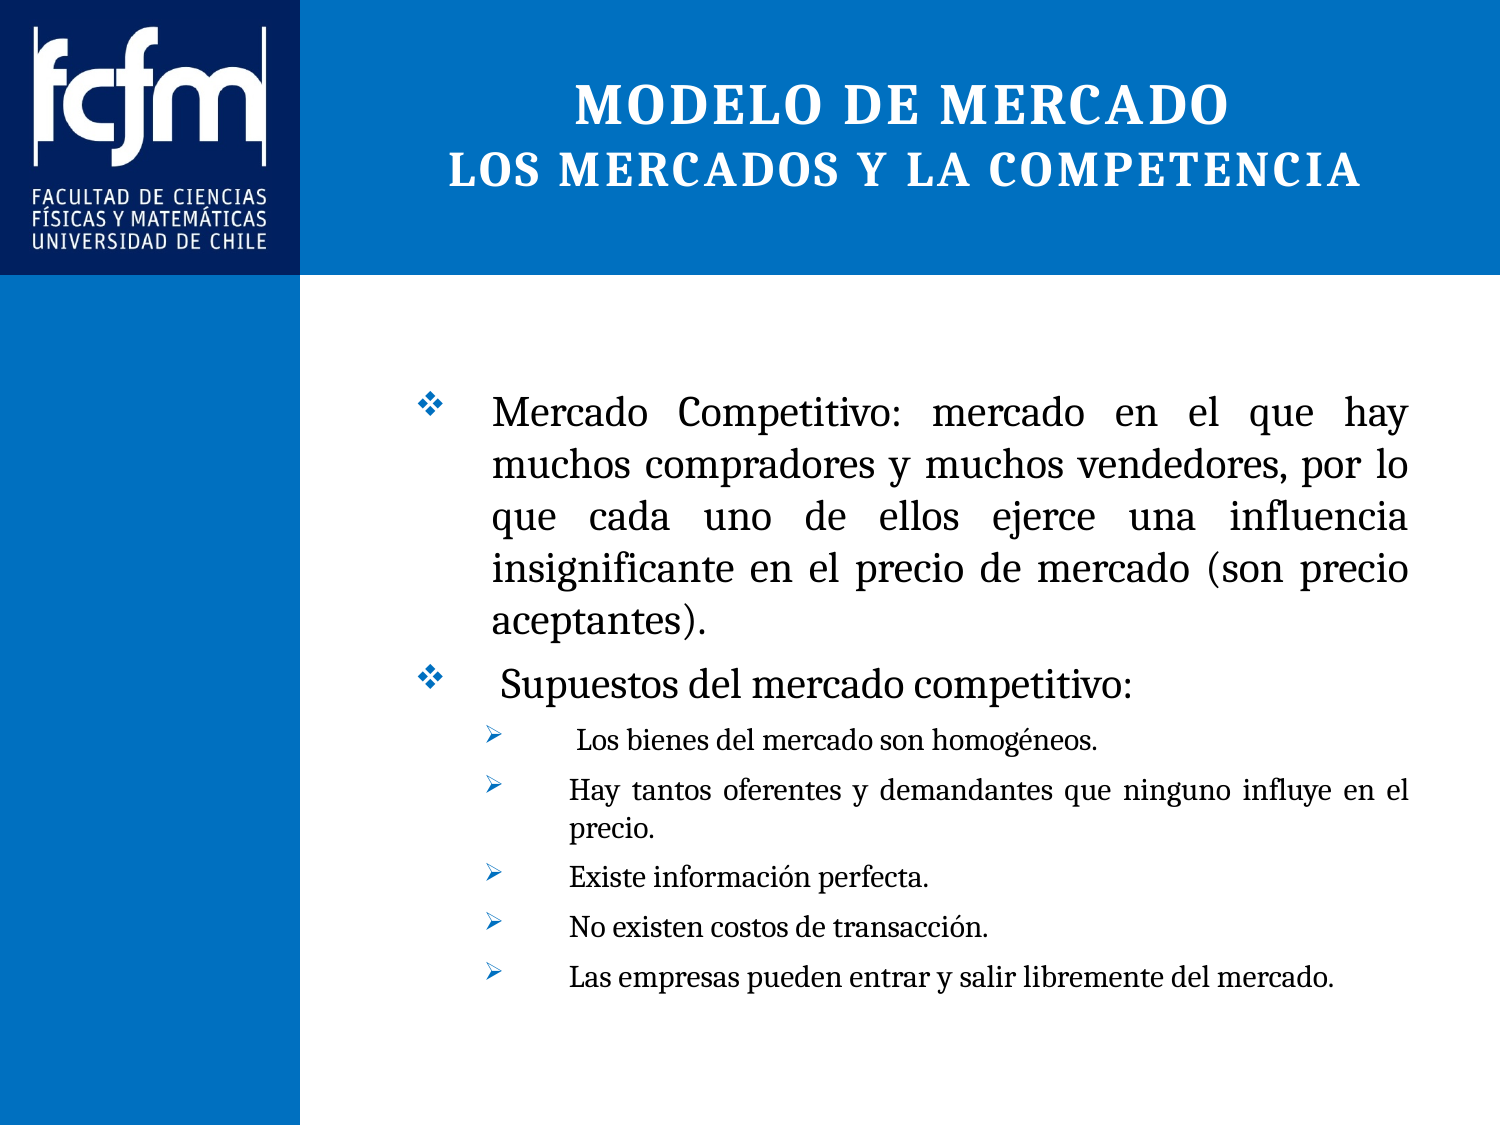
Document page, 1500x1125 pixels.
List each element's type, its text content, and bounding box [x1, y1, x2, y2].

picture [29, 18, 272, 254]
list Mercado Competitivo: mercado en el que hay muchos compradores y muchos vendedores, por lo que cada uno de ellos ejerce una influencia insignificante en el precio de mercado (son precio aceptantes). Supuestos del mercado competitivo: Los bienes del mercado son homogéneos. Hay tantos oferentes y demandantes que ninguno influye en el precio. Existe información perfecta. No existen costos de transacción. Las empresas pueden entrar y salir libremente del mercado. [399, 375, 1425, 1005]
title Modelo de mercado los mercados y la competencia [399, 37, 1425, 225]
